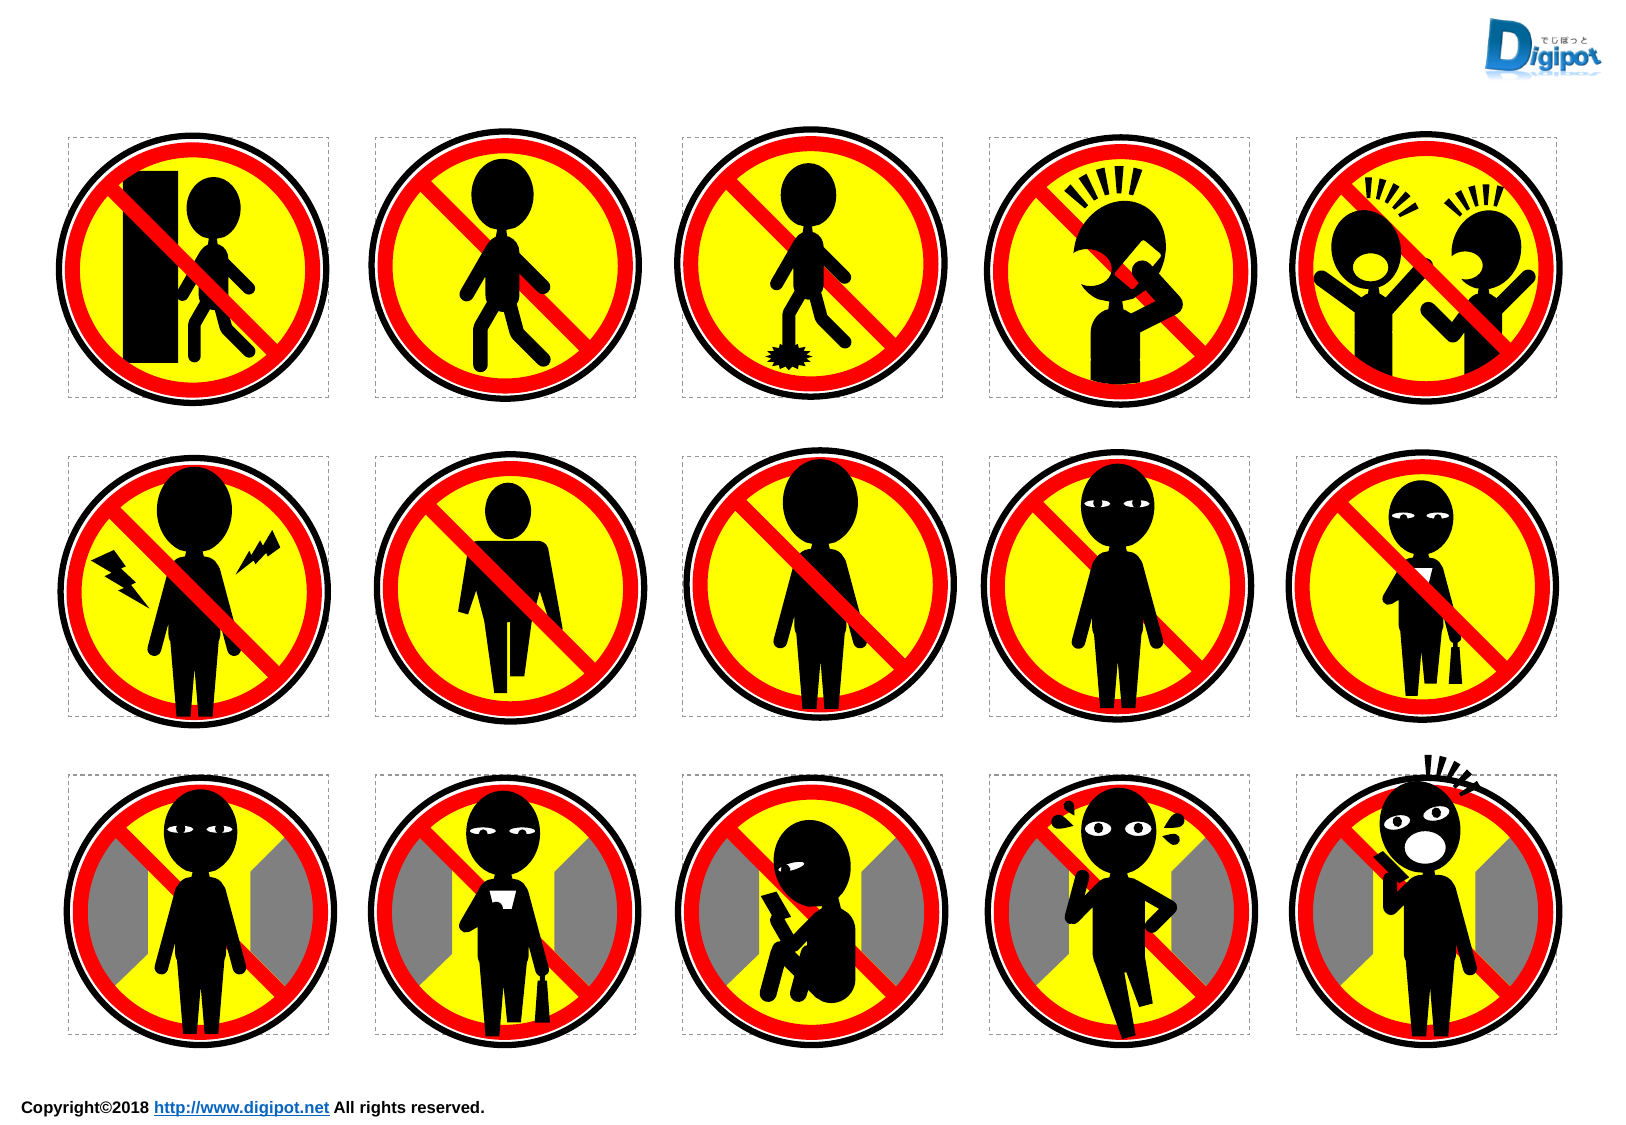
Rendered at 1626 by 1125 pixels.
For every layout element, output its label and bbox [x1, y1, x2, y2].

text_box [376, 454, 645, 722]
text_box [677, 777, 946, 1046]
text_box [58, 135, 327, 403]
text_box [987, 137, 1255, 405]
text_box [686, 450, 954, 718]
text_box [371, 131, 639, 399]
text_box [60, 457, 328, 726]
text_box [66, 777, 335, 1046]
text_box [677, 129, 945, 397]
picture [1485, 18, 1602, 82]
text_box [1292, 134, 1560, 402]
text_box [987, 777, 1256, 1046]
text_box [983, 452, 1252, 720]
text_box [1291, 754, 1560, 1046]
text_box [370, 777, 639, 1046]
text_box [1288, 452, 1556, 720]
